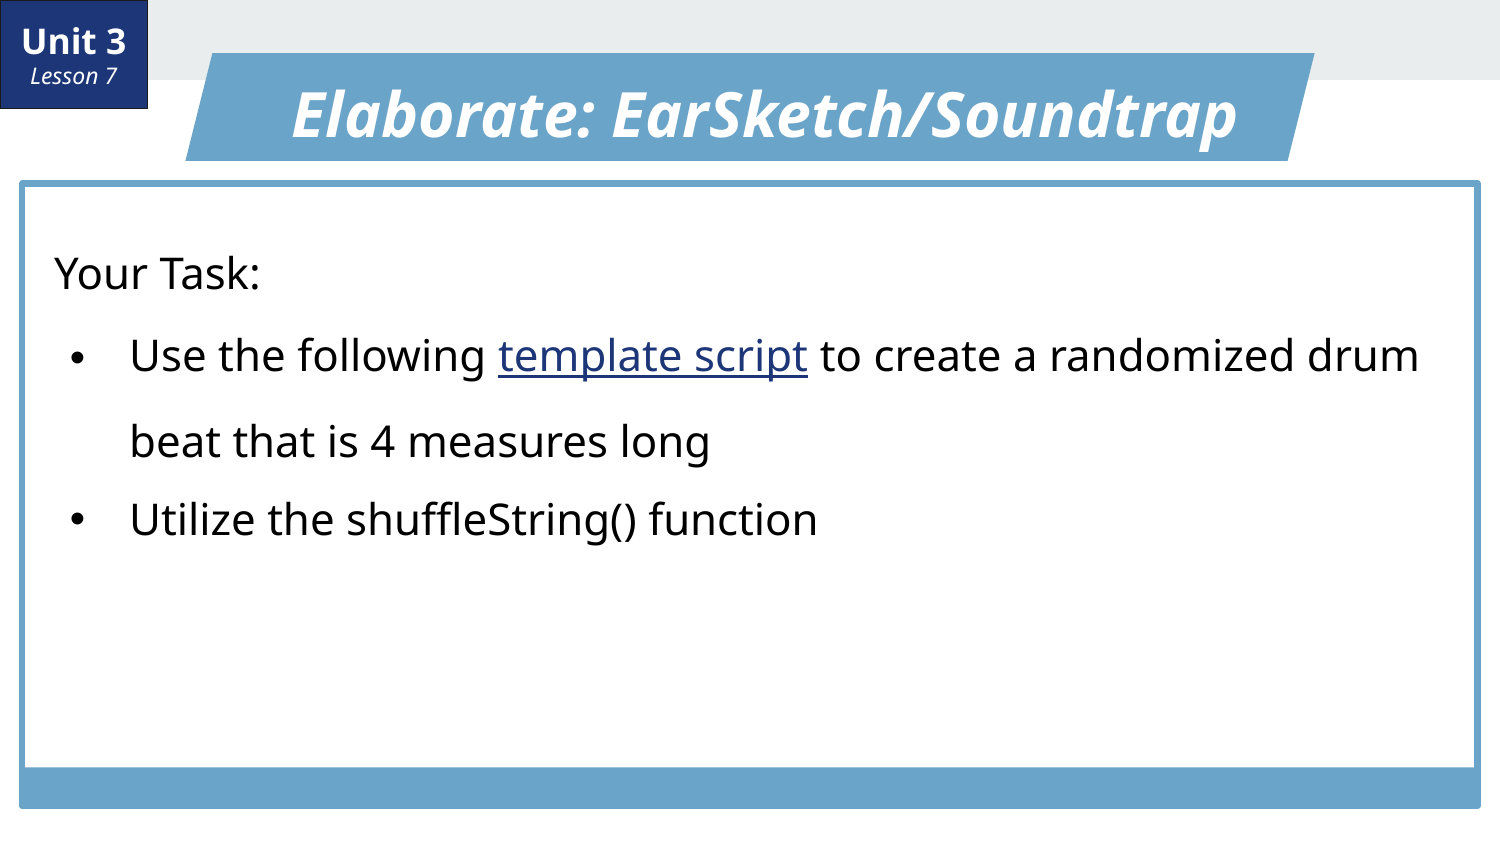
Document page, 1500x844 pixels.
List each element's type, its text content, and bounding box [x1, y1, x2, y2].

title Elaborate: EarSketch/Soundtrap [236, 60, 1295, 155]
picture [25, 186, 1475, 804]
text_box [185, 53, 1315, 161]
text_box Unit 3 Lesson 7 [0, 0, 148, 109]
